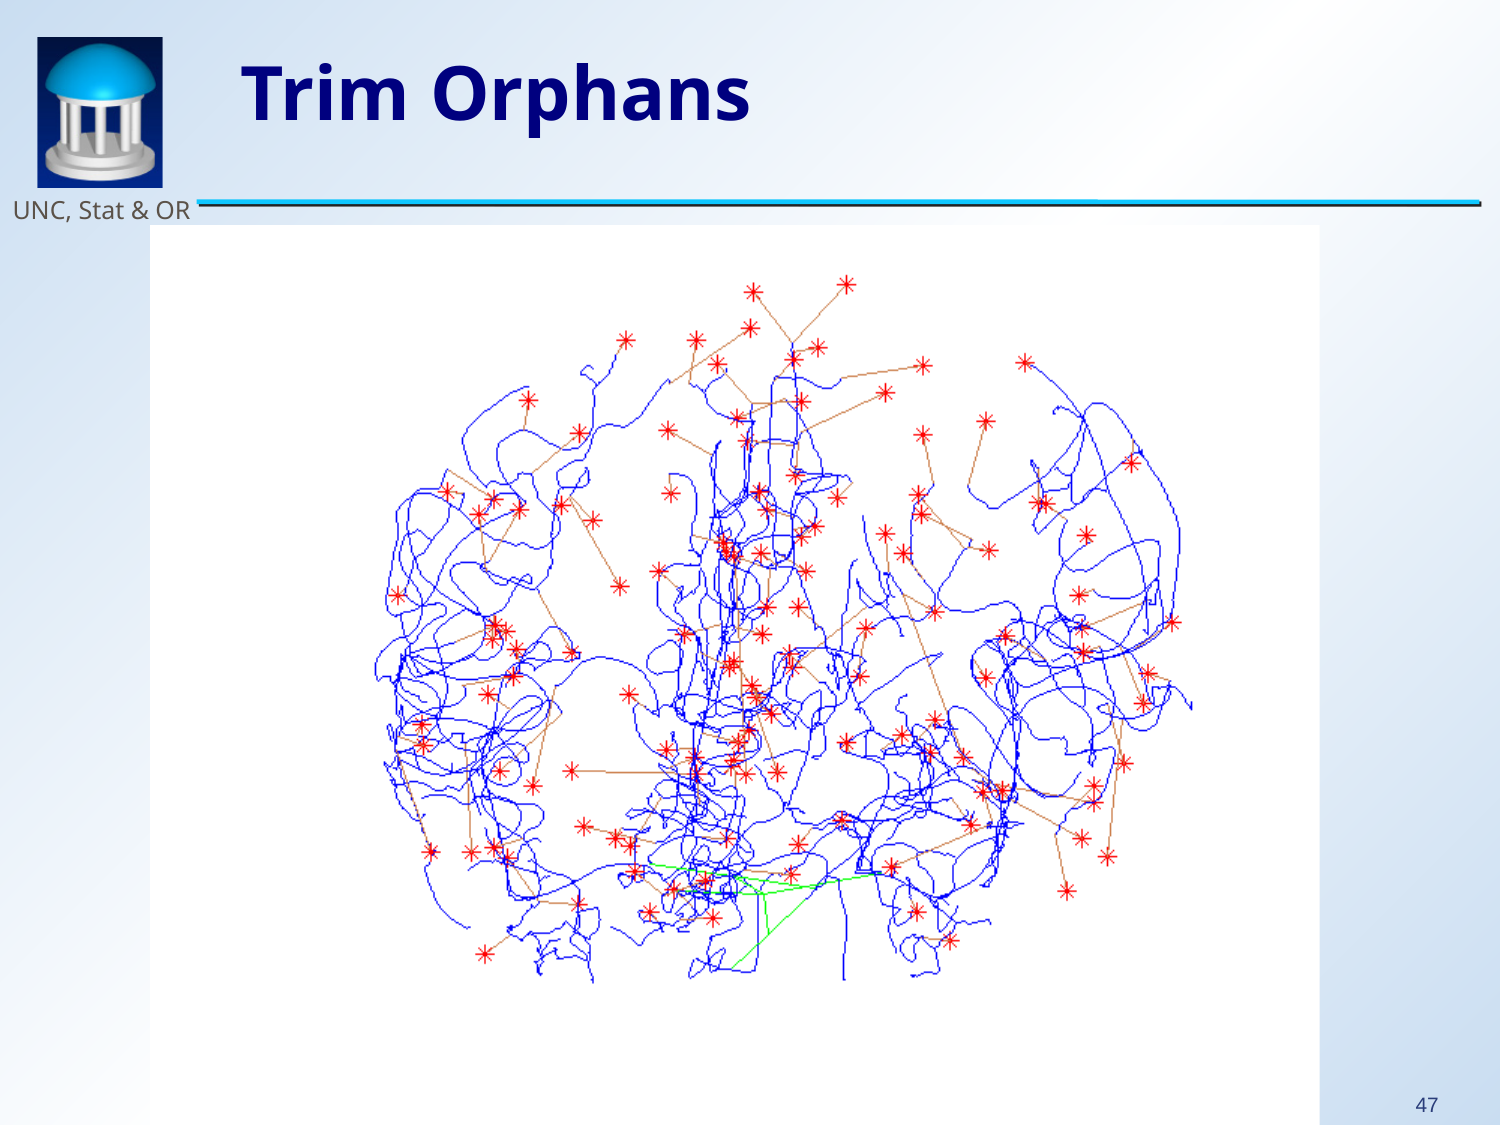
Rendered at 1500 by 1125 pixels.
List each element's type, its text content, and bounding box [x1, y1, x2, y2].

picture [149, 224, 1320, 1125]
title Trim Orphans [224, 24, 1398, 156]
